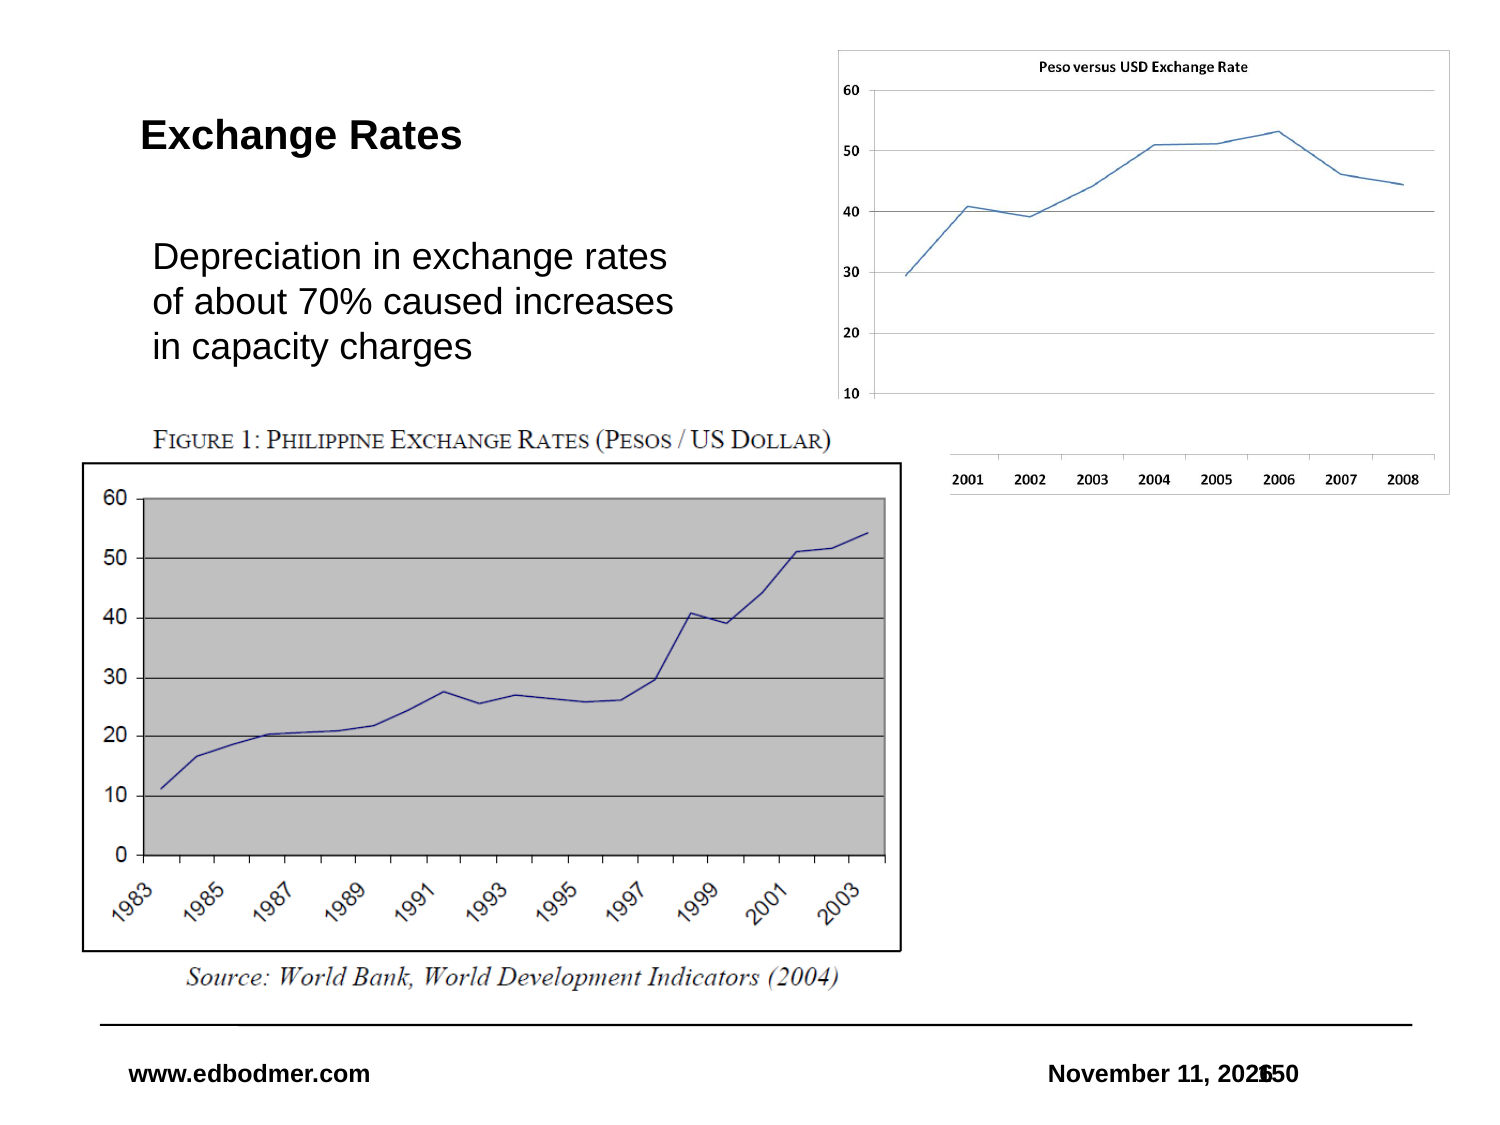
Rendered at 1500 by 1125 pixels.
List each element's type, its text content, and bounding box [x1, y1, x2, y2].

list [37, 399, 951, 1008]
title Exchange Rates [124, 99, 832, 226]
text_box Depreciation in exchange rates of about 70% caused increases in capacity charges [137, 224, 713, 375]
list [837, 49, 1451, 496]
